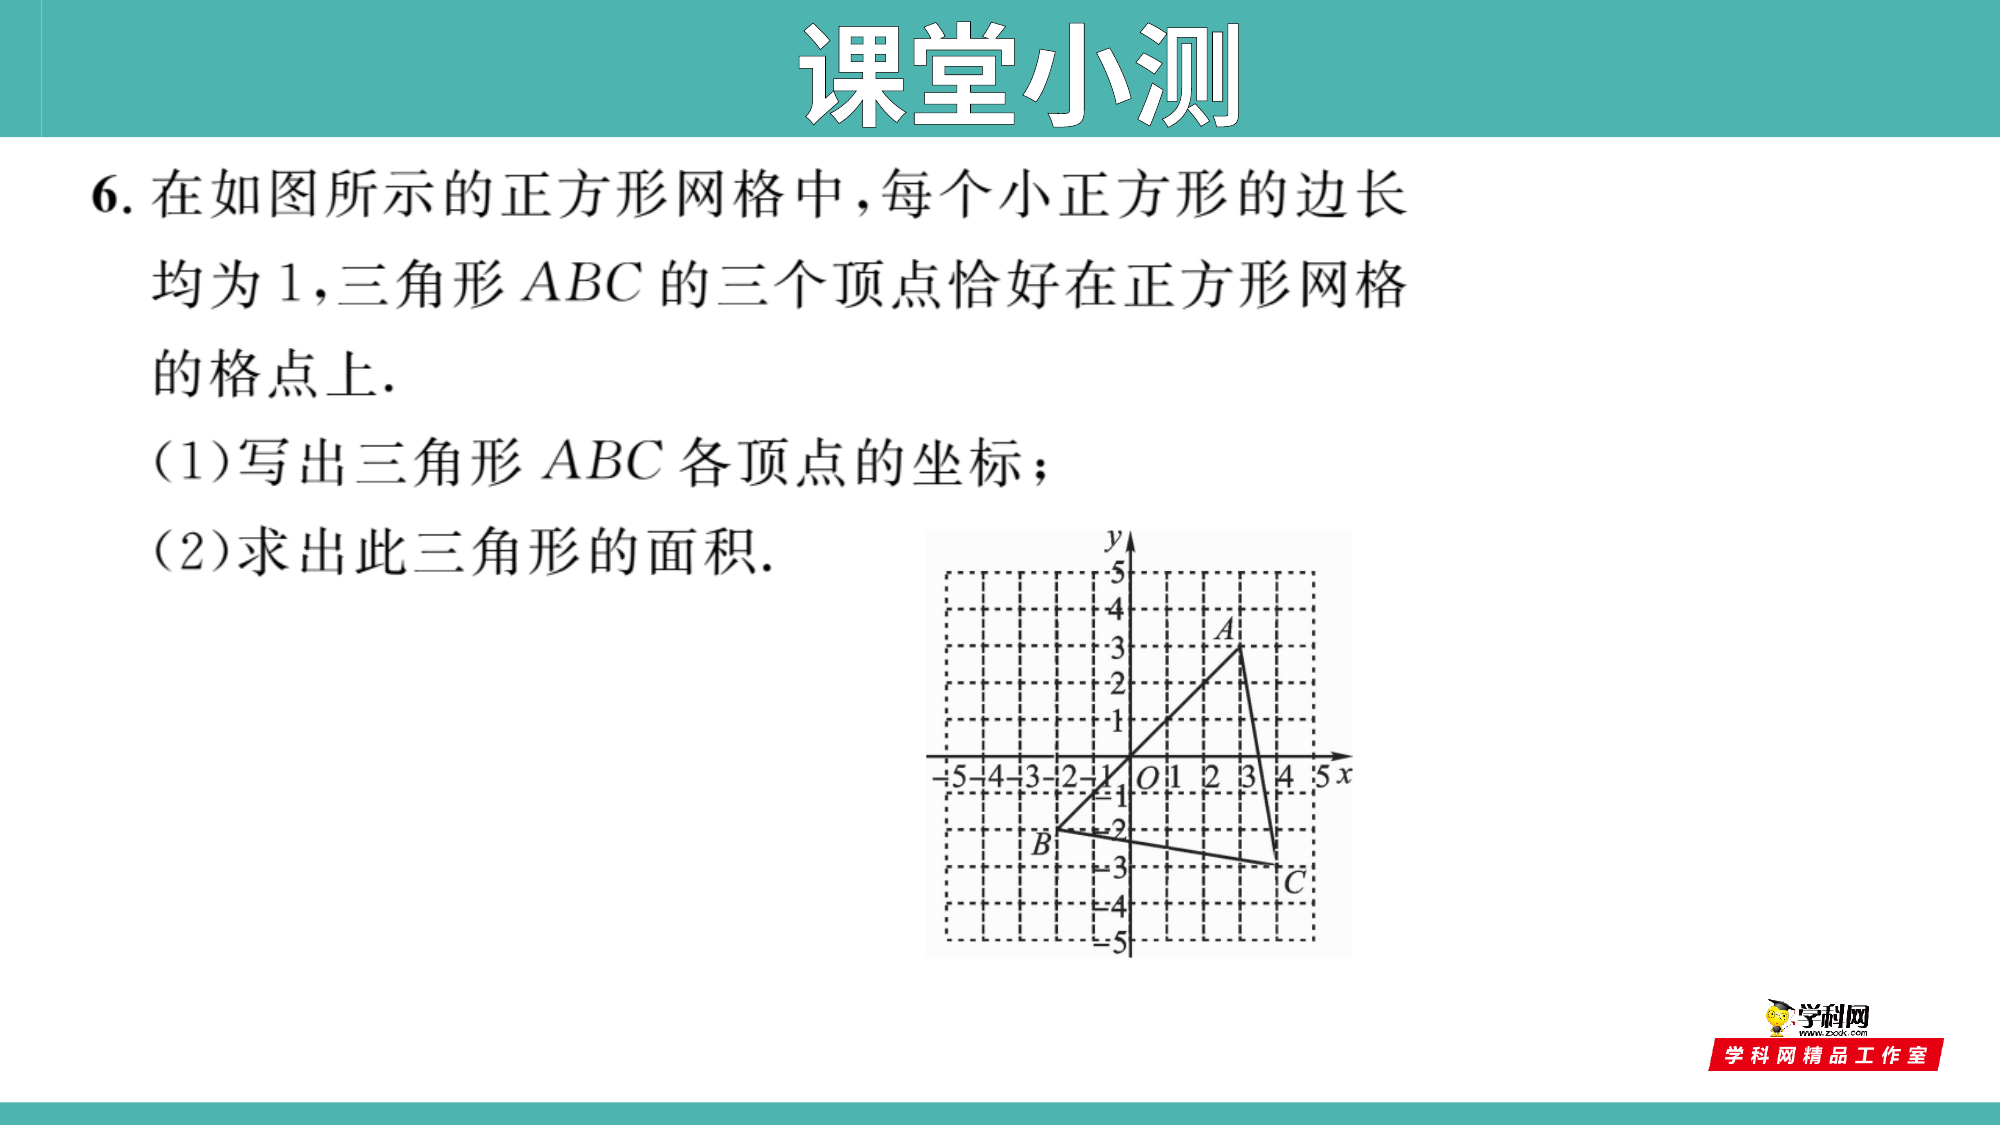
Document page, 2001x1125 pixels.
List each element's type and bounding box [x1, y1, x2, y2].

text_box [0, 1100, 2000, 1125]
text_box [0, 0, 2000, 138]
picture [1766, 999, 1869, 1037]
picture [1708, 1038, 1944, 1071]
picture [77, 157, 1423, 960]
